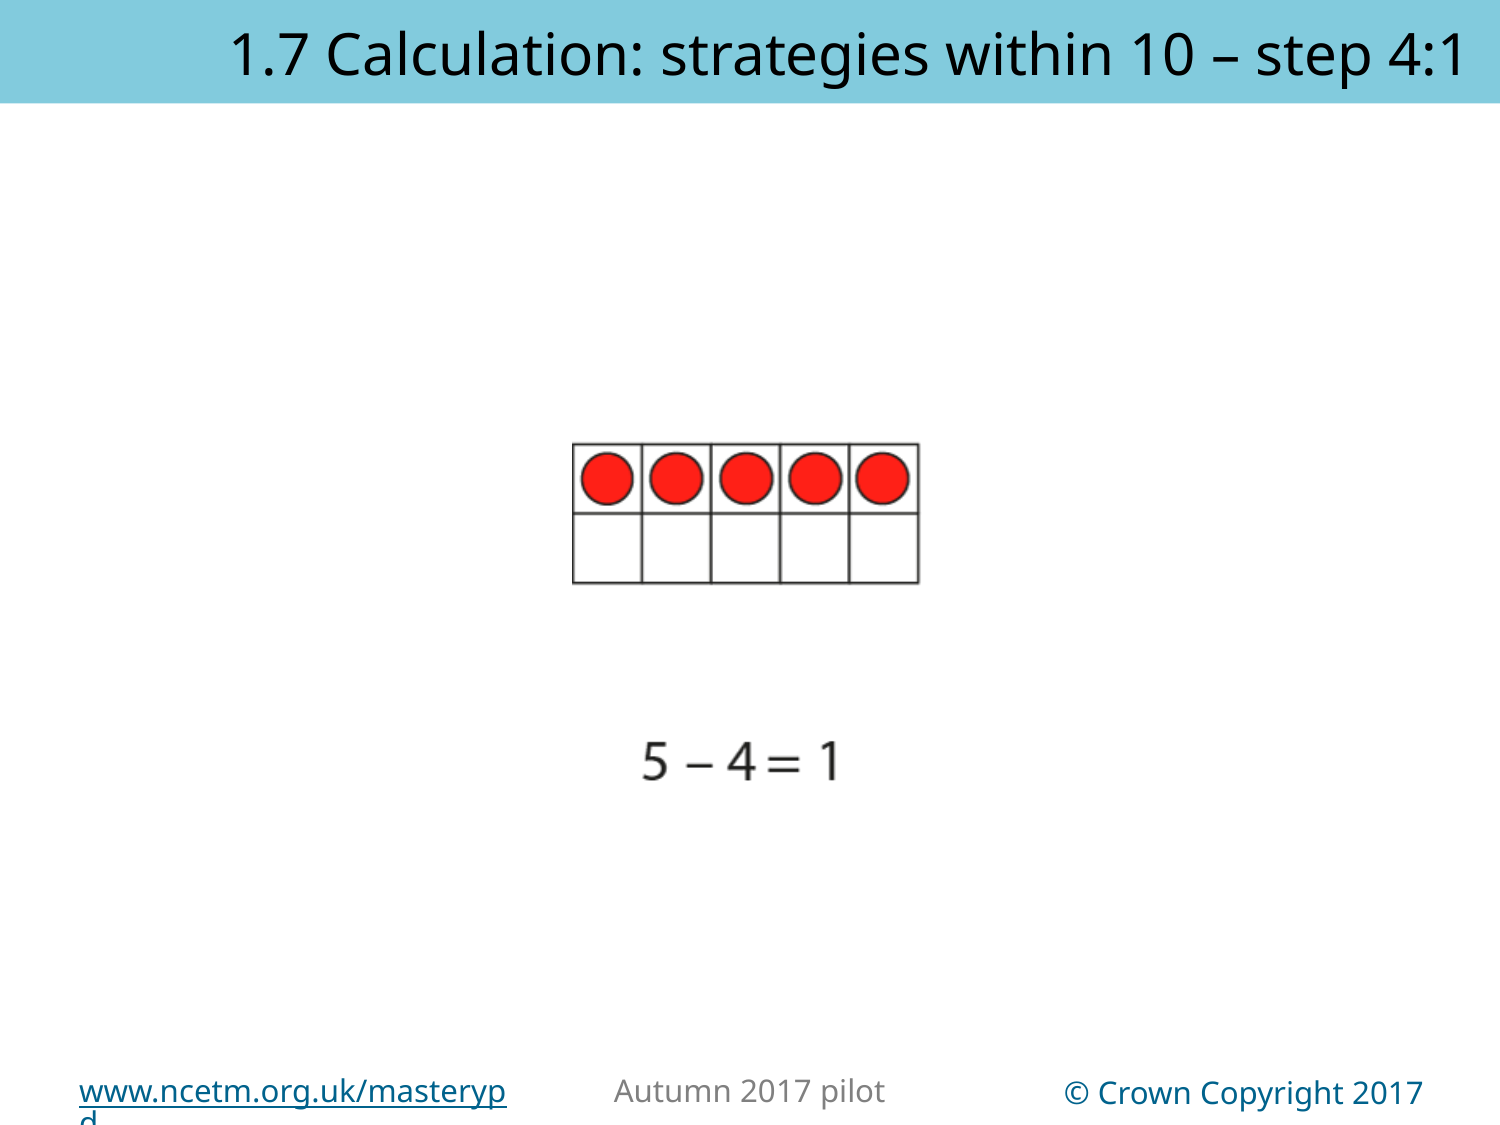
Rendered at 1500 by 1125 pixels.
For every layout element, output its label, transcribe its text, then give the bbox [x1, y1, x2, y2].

picture [572, 420, 939, 599]
list 1.7 Calculation: strategies within 10 – step 4:1 [0, 0, 1500, 104]
picture [627, 703, 847, 799]
